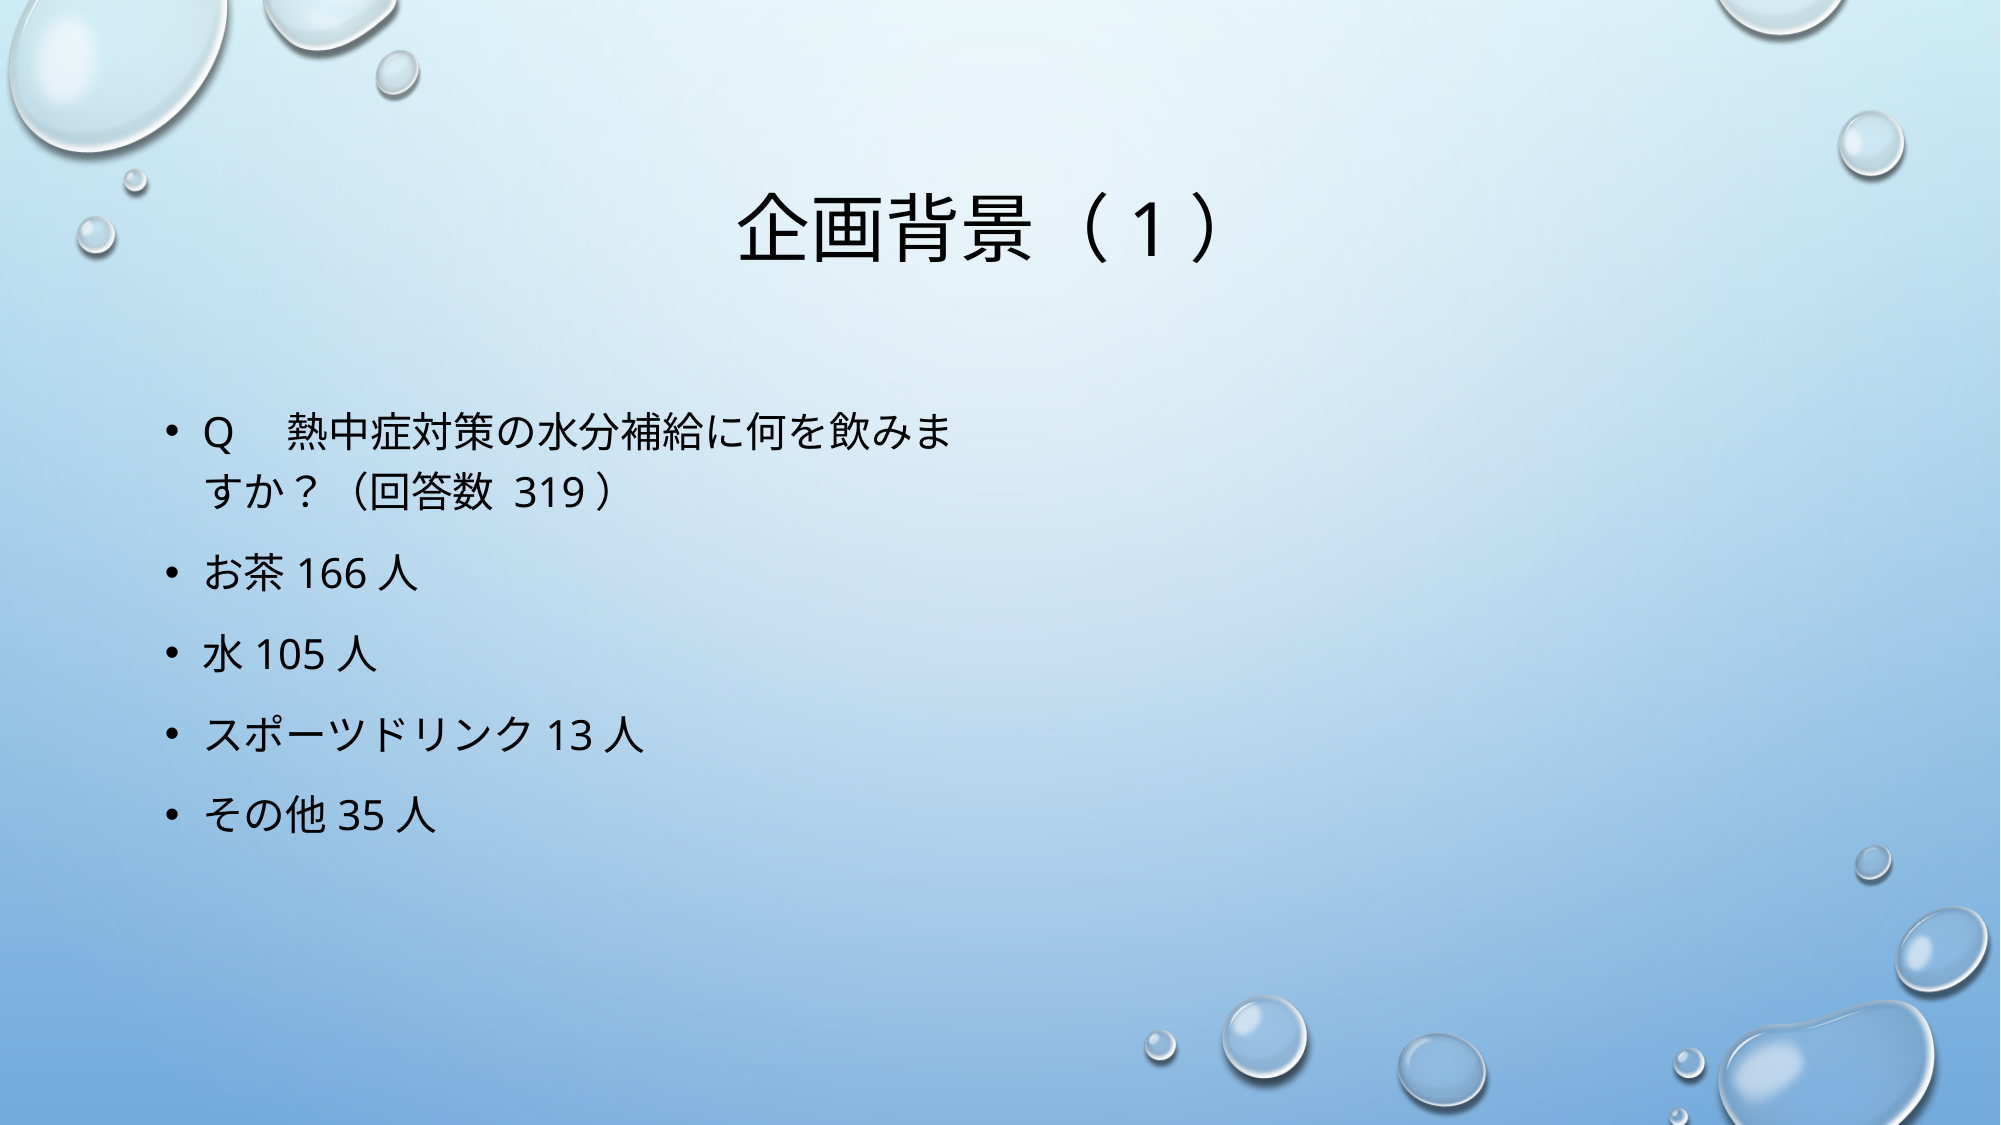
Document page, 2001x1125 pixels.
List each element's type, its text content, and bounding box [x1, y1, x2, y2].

picture [0, 0, 2000, 1125]
title 企画背景（1） [149, 101, 1851, 364]
list Q 熱中症対策の水分補給に何を飲みますか？（回答数 319） お茶166人 水105人 スポーツドリンク13人 その他35人 [149, 388, 988, 950]
